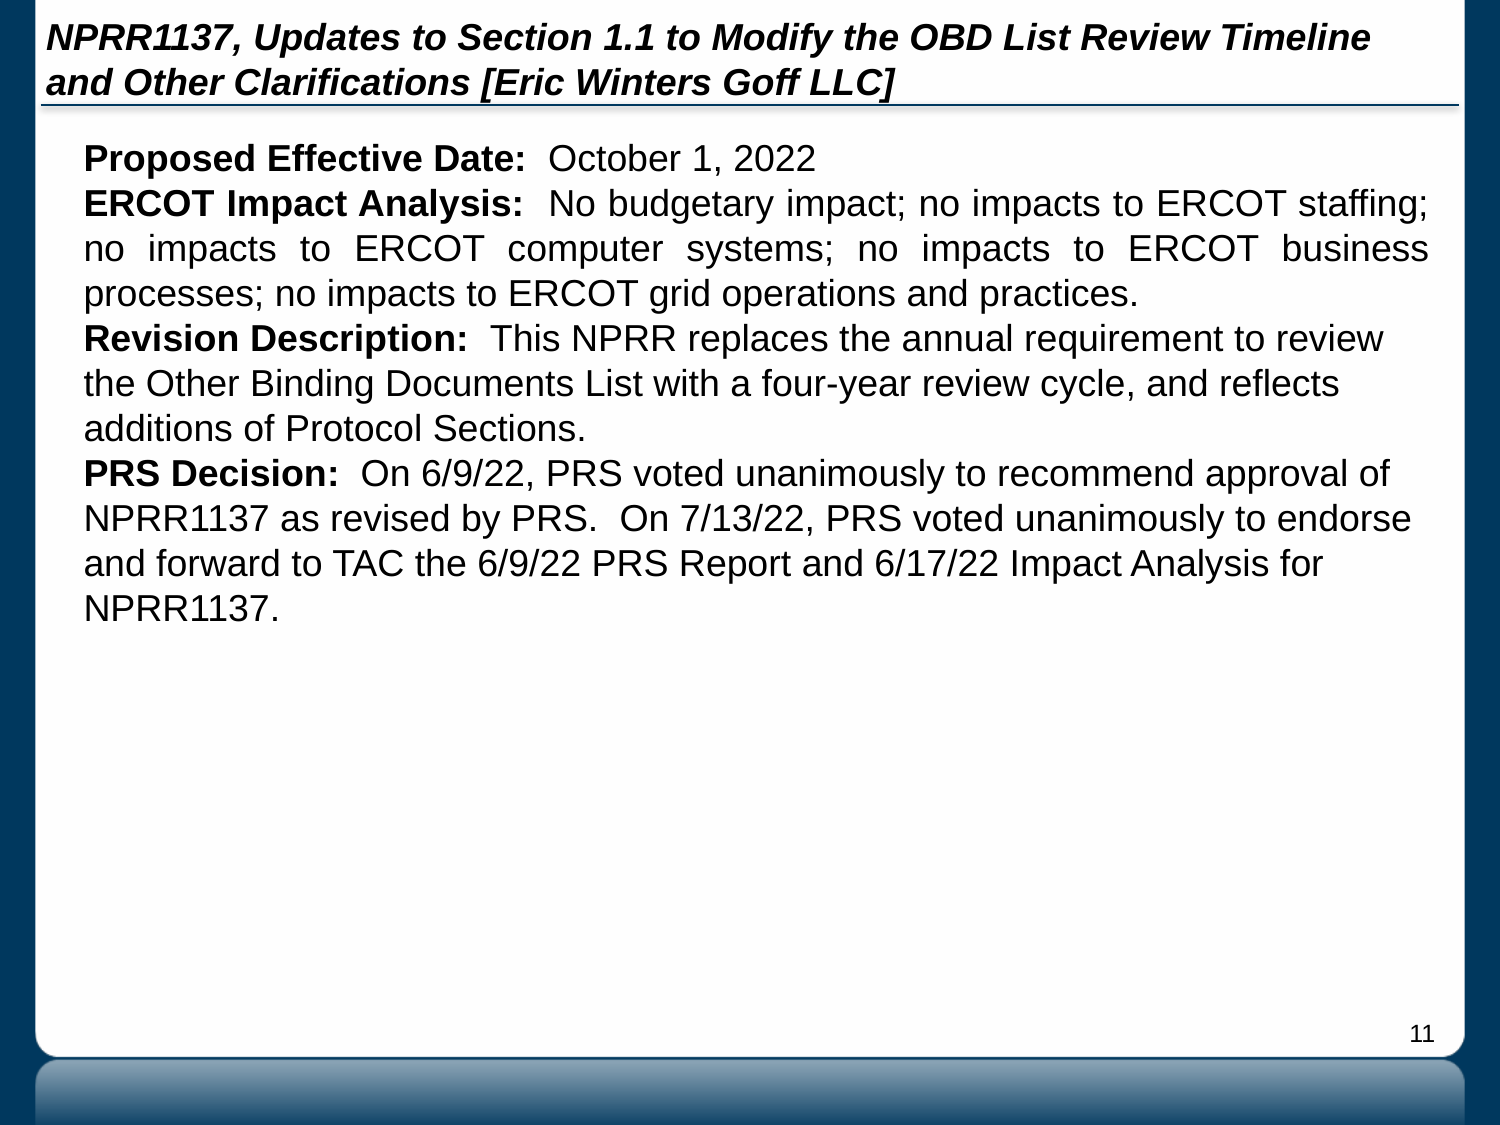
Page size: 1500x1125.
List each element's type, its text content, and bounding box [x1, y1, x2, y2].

picture [35, 0, 1465, 1125]
title NPRR1137, Updates to Section 1.1 to Modify the OBD List Review Timeline and Other Clarifications [Eric Winters Goff LLC] [31, 20, 1464, 97]
text_box Proposed Effective Date: October 1, 2022 ERCOT Impact Analysis: No budgetary impact; no impacts to ERCOT staffing; no impacts to ERCOT computer systems; no impacts to ERCOT business processes; no impacts to ERCOT grid operations and practices. Revision Description: This NPRR replaces the annual requirement to review the Other Binding Documents List with a four-year review cycle, and reflects additions of Protocol Sections. PRS Decision: On 6/9/22, PRS voted unanimously to recommend approval of NPRR1137 as revised by PRS. On 7/13/22, PRS voted unanimously to endorse and forward to TAC the 6/9/22 PRS Report and 6/17/22 Impact Analysis for NPRR1137. [31, 126, 1444, 637]
